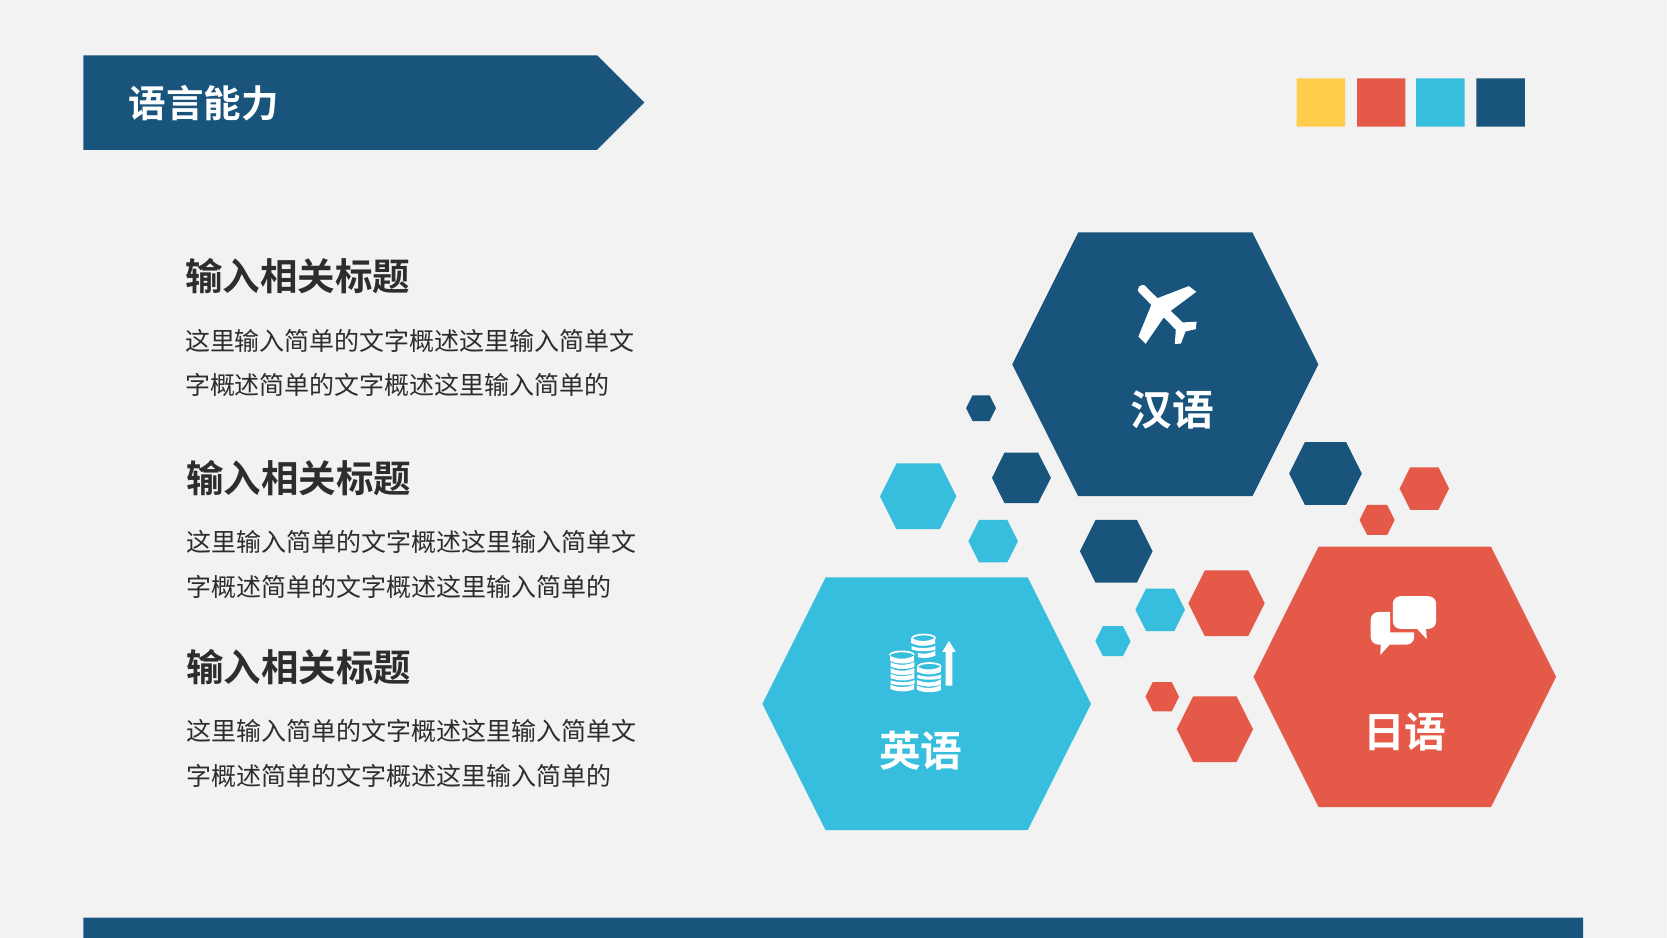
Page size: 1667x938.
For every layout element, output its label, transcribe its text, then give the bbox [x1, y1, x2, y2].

text_box [1397, 465, 1451, 512]
text_box [990, 450, 1041, 506]
text_box [1357, 502, 1397, 538]
text_box [964, 393, 998, 424]
text_box [1355, 76, 1408, 129]
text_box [1253, 546, 1557, 808]
text_box 语言能力 [113, 72, 294, 132]
text_box 这里输入简单的文字概述这里输入简单文字概述简单的文字概述这里输入简单的 [171, 693, 657, 798]
text_box [1078, 517, 1155, 585]
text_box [1011, 232, 1319, 497]
text_box [966, 517, 1020, 565]
text_box 这里输入简单的文字概述这里输入简单文字概述简单的文字概述这里输入简单的 [171, 504, 657, 609]
text_box [1133, 586, 1187, 634]
text_box 输入相关标题 [171, 447, 504, 508]
text_box 输入相关标题 [171, 636, 504, 697]
text_box [1143, 680, 1181, 714]
text_box [1414, 76, 1467, 129]
text_box [1096, 623, 1133, 659]
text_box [762, 577, 1092, 831]
text_box [1295, 76, 1347, 129]
text_box 这里输入简单的文字概述这里输入简单文字概述简单的文字概述这里输入简单的 [170, 302, 655, 408]
text_box [81, 53, 647, 152]
text_box [1174, 694, 1248, 765]
text_box [1186, 568, 1248, 639]
text_box [81, 915, 1585, 938]
text_box [878, 461, 959, 532]
text_box [1302, 440, 1364, 507]
text_box 输入相关标题 [170, 245, 502, 306]
text_box [1474, 76, 1527, 129]
